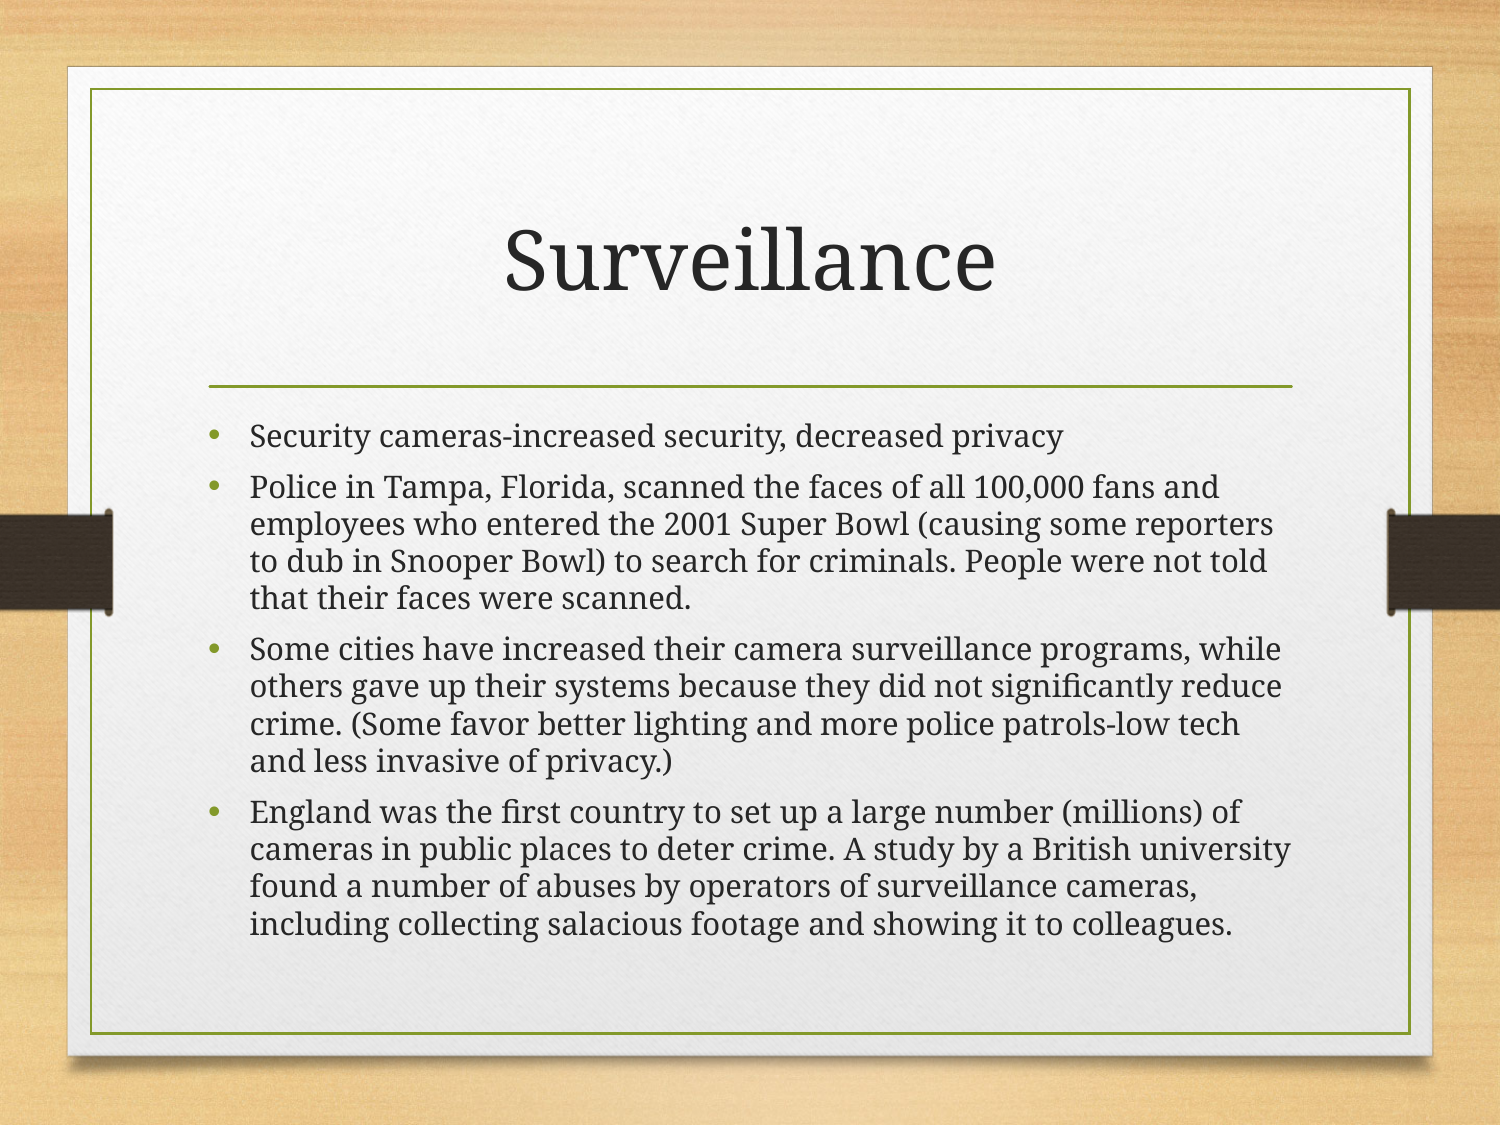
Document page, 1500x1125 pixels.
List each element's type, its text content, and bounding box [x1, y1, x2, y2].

title Surveillance [193, 150, 1309, 365]
picture [0, 0, 1500, 1125]
list Security cameras-increased security, decreased privacy Police in Tampa, Florida, scanned the faces of all 100,000 fans and employees who entered the 2001 Super Bowl (causing some reporters to dub in Snooper Bowl) to search for criminals. People were not told that their faces were scanned. Some cities have increased their camera surveillance programs, while others gave up their systems because they did not significantly reduce crime. (Some favor better lighting and more police patrols-low tech and less invasive of privacy.) England was the first country to set up a large number (millions) of cameras in public places to deter crime. A study by a British university found a number of abuses by operators of surveillance cameras, including collecting salacious footage and showing it to colleagues. [193, 408, 1309, 974]
